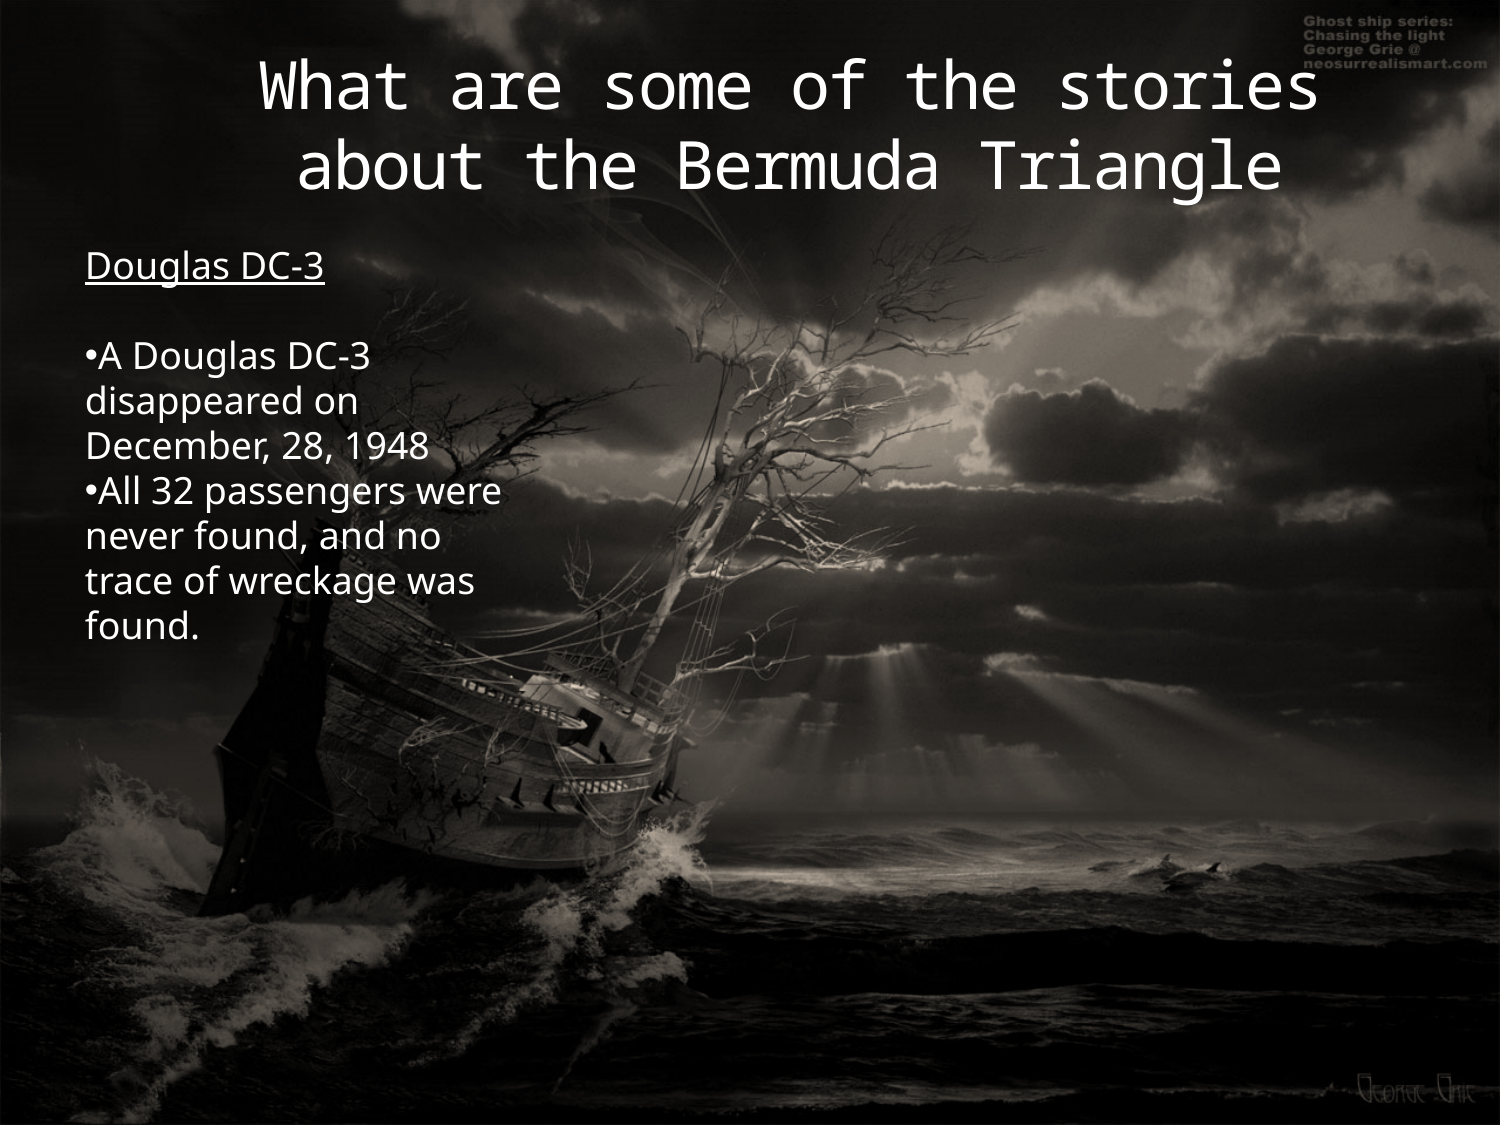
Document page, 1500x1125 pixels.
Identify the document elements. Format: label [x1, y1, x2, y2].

list [0, 0, 1500, 1125]
